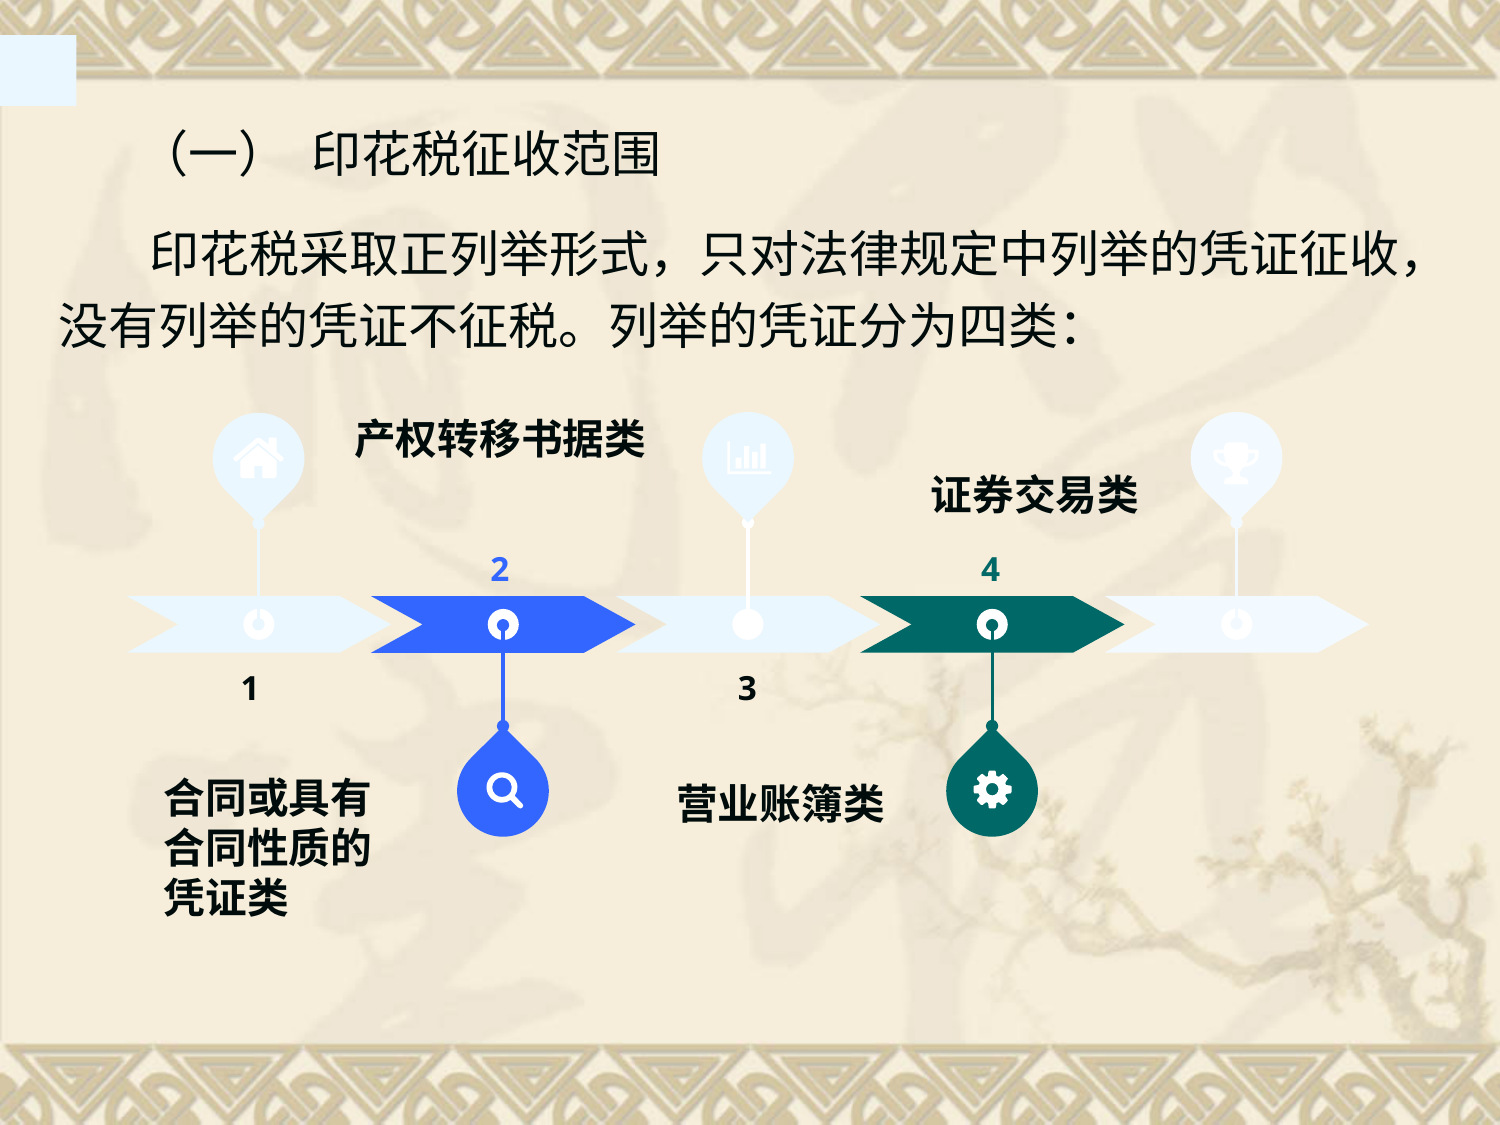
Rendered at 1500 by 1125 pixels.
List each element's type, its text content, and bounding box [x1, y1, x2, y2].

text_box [1104, 411, 1407, 836]
picture [0, 0, 1500, 1125]
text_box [615, 411, 909, 836]
title （一） 印花税征收范围 [0, 58, 830, 247]
text_box 印花税采取正列举形式，只对法律规定中列举的凭证征收， 没有列举的凭证不征税。列举的凭证分为四类： [43, 203, 1465, 362]
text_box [354, 412, 647, 837]
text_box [856, 454, 1214, 837]
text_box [126, 412, 423, 931]
